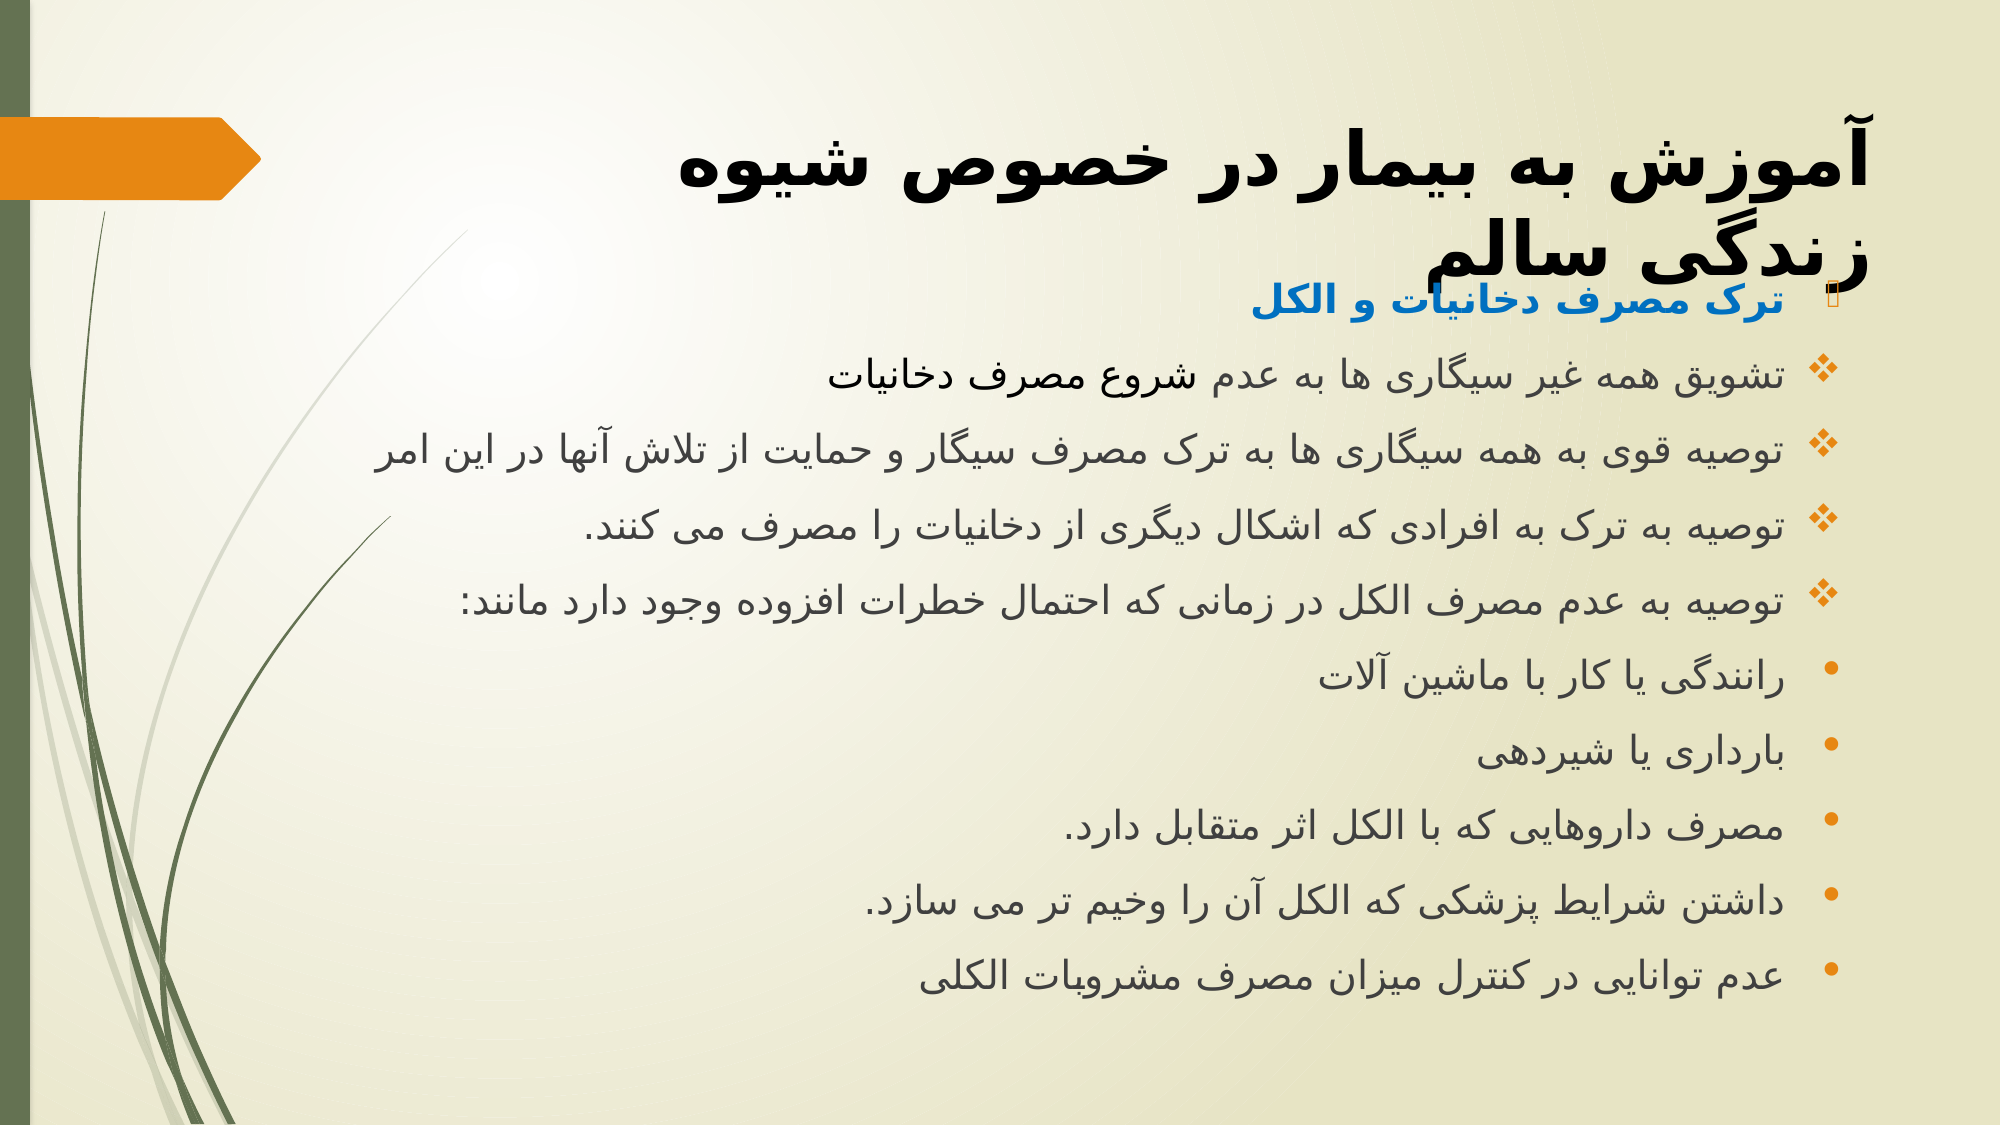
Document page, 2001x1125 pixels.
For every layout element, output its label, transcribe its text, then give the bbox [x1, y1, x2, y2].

list ترک مصرف دخانیات و الکل تشویق همه غیر سیگاری ها به عدم شروع مصرف دخانیات توصیه قوی به همه سیگاری ها به ترک مصرف سیگار و حمایت از تلاش آنها در این امر توصیه به ترک به افرادی که اشکال دیگری از دخانیات را مصرف می کنند. توصیه به عدم مصرف الکل در زمانی که احتمال خطرات افزوده وجود دارد مانند: رانندگی یا کار با ماشین آلات بارداری یا شیردهی مصرف داروهایی که با الکل اثر متقابل دارد. داشتن شرایط پزشکی که الکل آن را وخیم تر می سازد. عدم توانایی در کنترل میزان مصرف مشروبات الکلی [211, 259, 1856, 1010]
title آموزش به بیمار در خصوص شیوه زندگی سالم [425, 102, 1888, 313]
